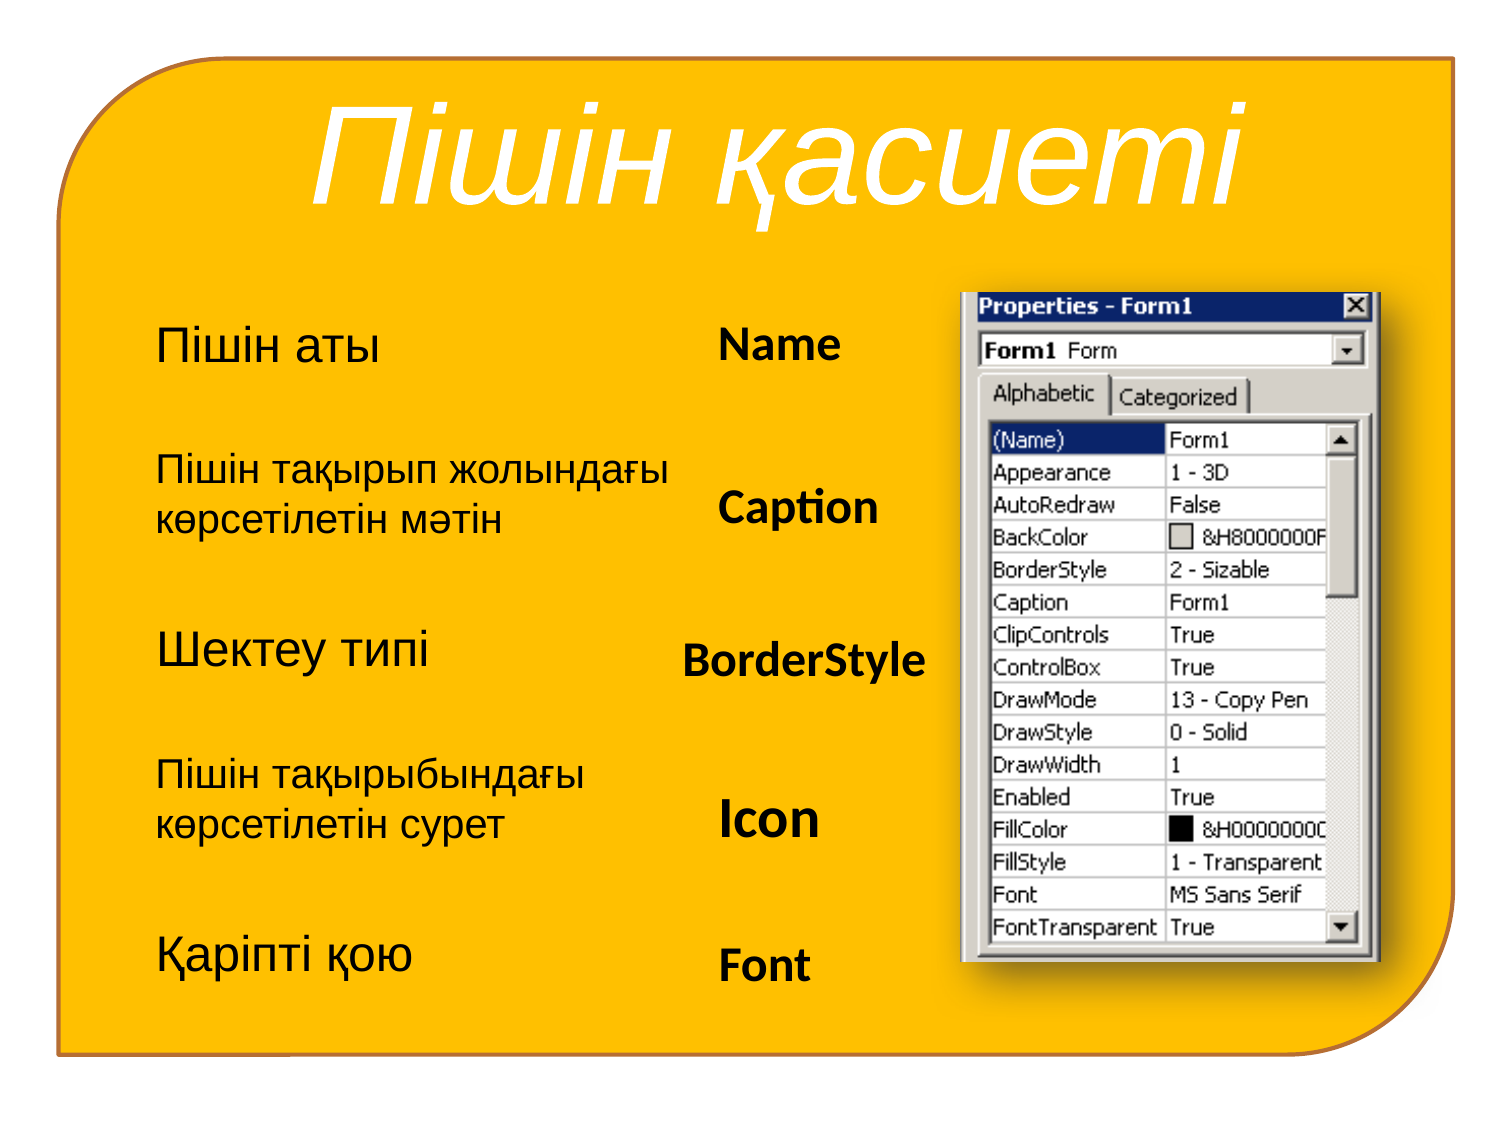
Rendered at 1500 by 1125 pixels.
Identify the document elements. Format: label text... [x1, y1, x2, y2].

text_box Name [703, 302, 857, 378]
text_box Caption [703, 466, 895, 542]
text_box [56, 56, 1456, 1057]
text_box BorderStyle [667, 618, 942, 694]
text_box Шектеу типі [141, 609, 445, 685]
text_box Icon [703, 771, 836, 857]
picture [960, 292, 1381, 962]
text_box Пішін тақырып жолындағы көрсетілетін мәтін [140, 434, 715, 550]
text_box Пішін тақырыбындағы көрсетілетін сурет [140, 739, 668, 854]
text_box Font [703, 923, 827, 999]
text_box Пішін аты [140, 304, 668, 380]
text_box Қаріпті қою [140, 913, 429, 989]
